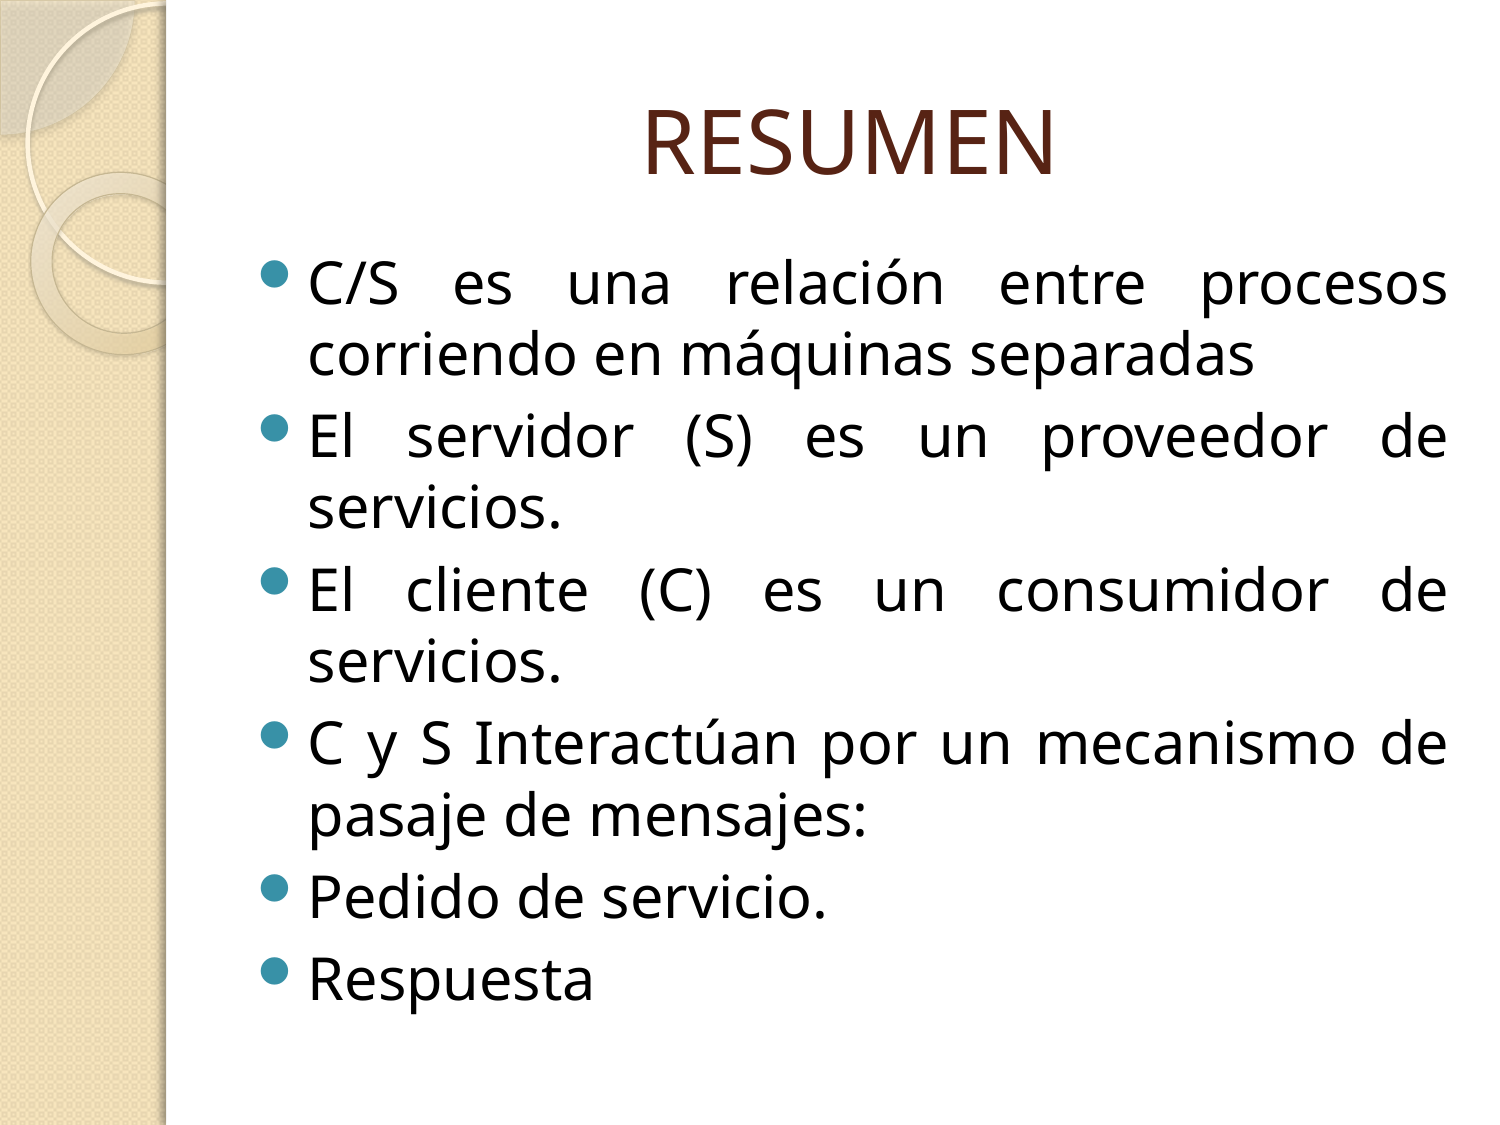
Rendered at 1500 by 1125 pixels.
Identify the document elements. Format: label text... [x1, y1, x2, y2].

title RESUMEN [235, 45, 1466, 233]
list C/S es una relación entre procesos corriendo en máquinas separadas El servidor (S) es un proveedor de servicios. El cliente (C) es un consumidor de servicios. C y S Interactúan por un mecanismo de pasaje de mensajes: Pedido de servicio. Respuesta [235, 237, 1466, 1025]
